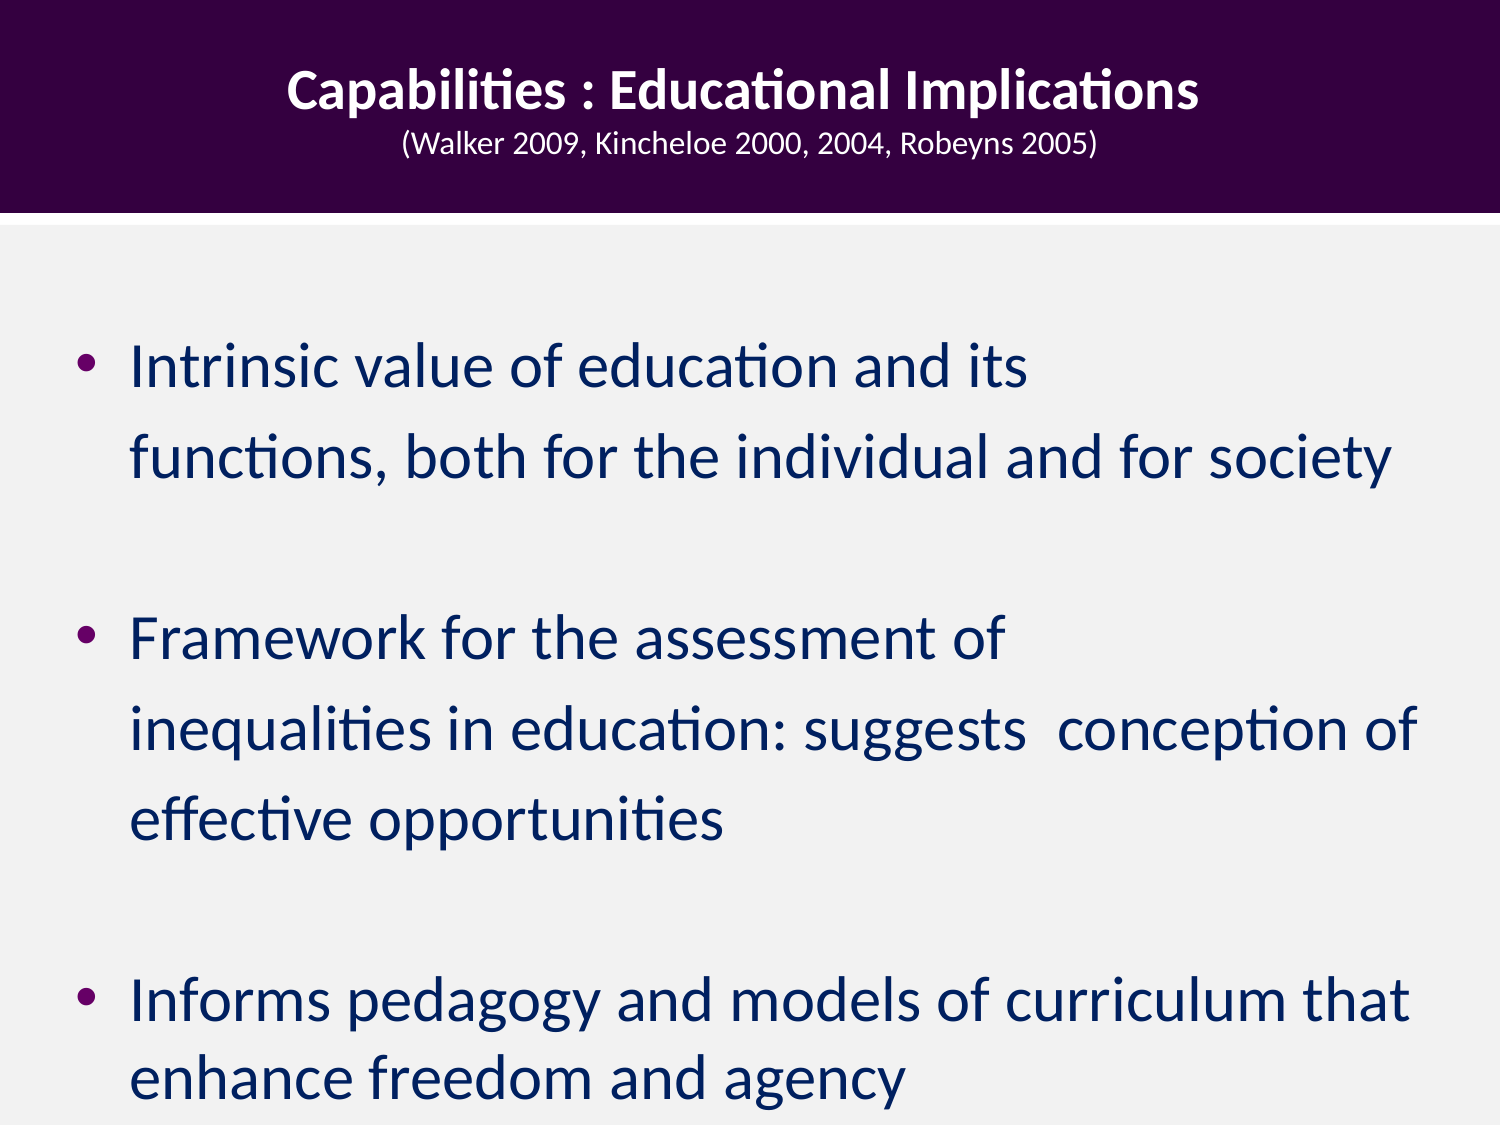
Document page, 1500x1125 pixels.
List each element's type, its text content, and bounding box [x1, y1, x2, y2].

title Capabilities : Educational Implications (Walker 2009, Kincheloe 2000, 2004, Robeyns 2005) [0, 0, 1500, 213]
list Intrinsic value of education and its functions, both for the individual and for society Framework for the assessment of inequalities in education: suggests conception of effective opportunities Informs pedagogy and models of curriculum that enhance freedom and agency [0, 224, 1500, 1125]
